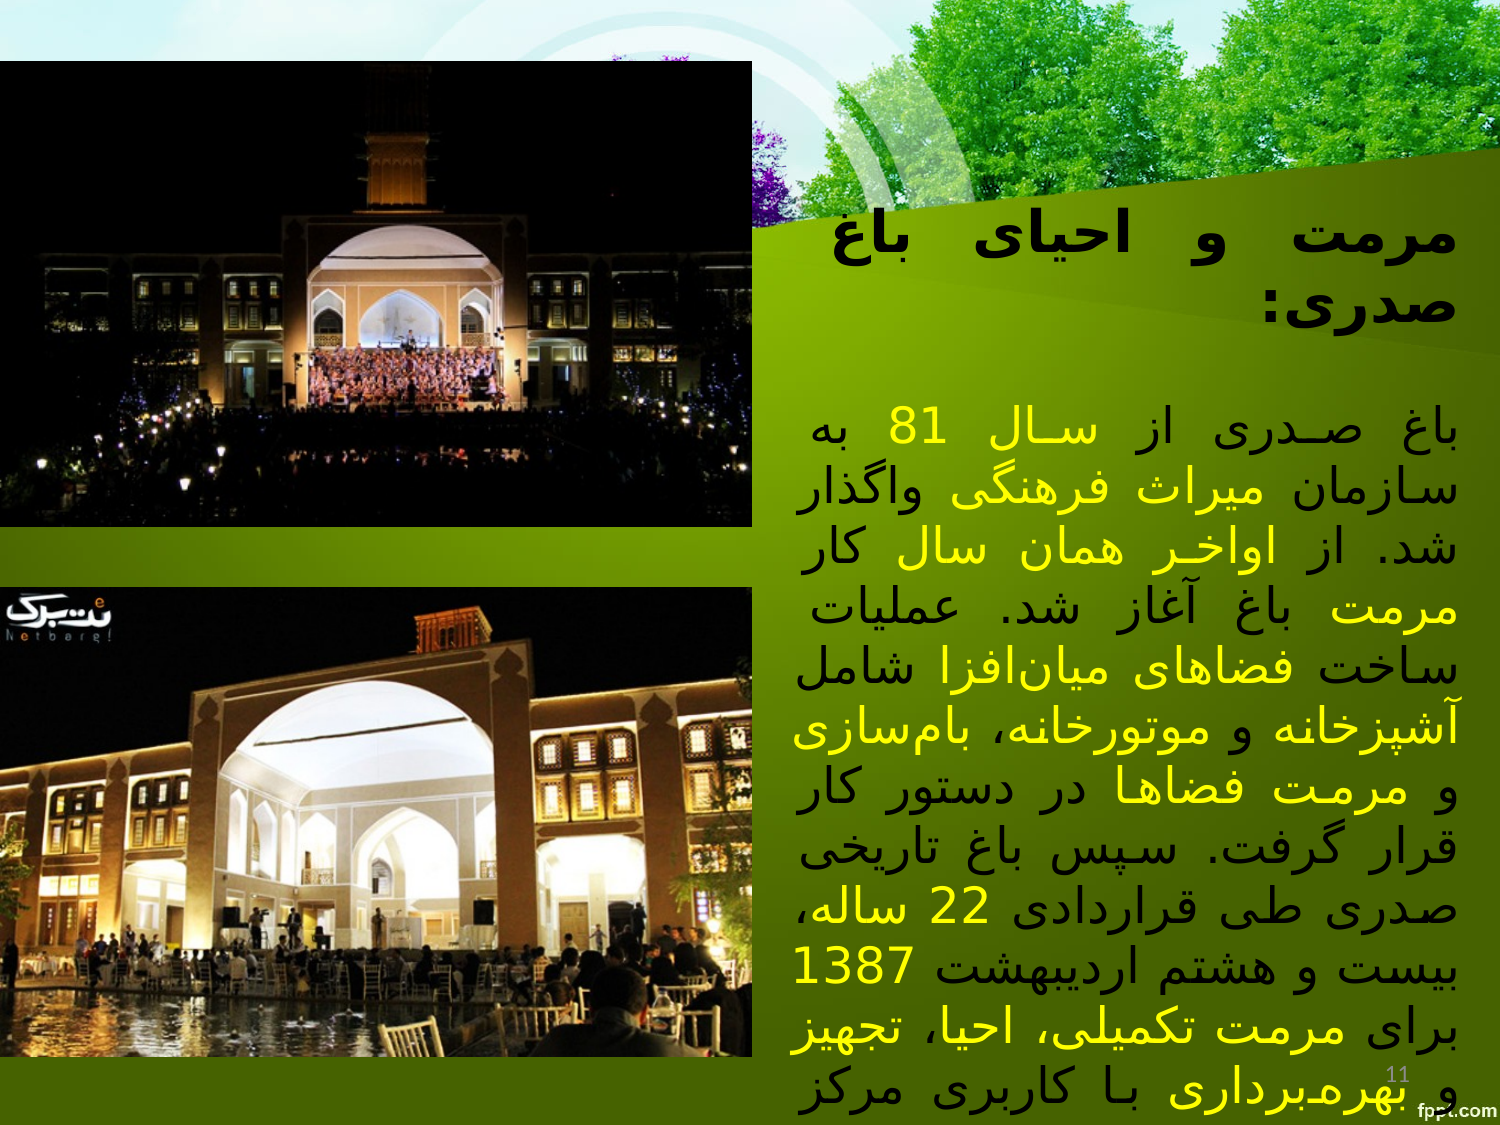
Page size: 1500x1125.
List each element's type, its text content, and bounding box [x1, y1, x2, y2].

picture [0, 0, 1500, 1125]
text_box مرمت و احیای باغ صدری: باغ صدری از سال 81 به سازمان میراث فرهنگی واگذار شد. از اواخر همان سال کار مرمت باغ آغاز شد. عملیات ساخت فضاهای میان‌افزا شامل آشپزخانه و موتورخانه، بام‌سازی و مرمت فضاها در دستور کار قرار گرفت. سپس باغ تاریخی صدری طی قراردادی 22 ساله، بیست و هشتم اردیبهشت 1387 برای مرمت تکمیلی، احیا، تجهیز و بهره‌برداری با کاربری مرکز سیاحتی، اقامتی، پذیرایی و فرهنگی به سرمایه‌گذار بخش خصوصی واگذار شد. این مجموعه پس از پنج سال با هزینه‌ای بالغ بر یک میلیارد ریال به بهره‌برداری رسید. [774, 186, 1475, 1125]
slide_number 11 [1074, 1042, 1425, 1103]
